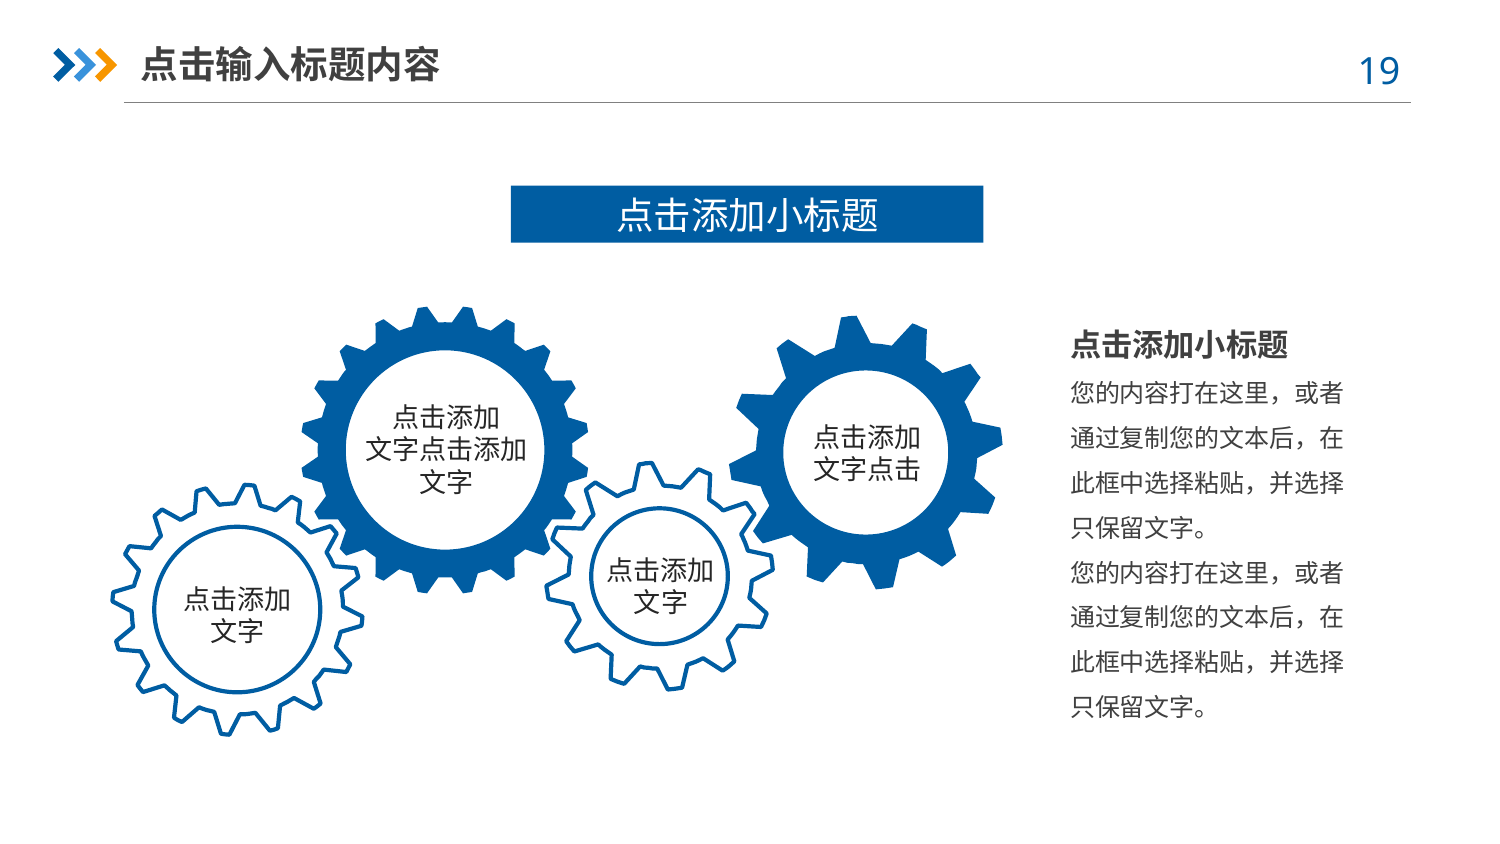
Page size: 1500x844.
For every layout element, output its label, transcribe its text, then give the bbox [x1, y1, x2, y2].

text_box 点击添加 文字 [168, 576, 307, 653]
text_box 点击输入标题内容 [140, 32, 491, 95]
text_box 点击添加小标题 [509, 183, 985, 245]
text_box [728, 315, 1003, 590]
text_box 点击添加 文字 [594, 547, 725, 624]
text_box [544, 460, 775, 692]
text_box 点击添加小标题 您的内容打在这里，或者通过复制您的文本后，在此框中选择粘贴，并选择只保留文字。 您的内容打在这里，或者通过复制您的文本后，在此框中选择粘贴，并选择只保留文字。 [1058, 300, 1378, 728]
text_box [301, 306, 589, 594]
text_box 点击添加 文字点击添加 文字 [348, 394, 544, 503]
text_box [110, 482, 365, 737]
text_box 点击添加 文字点击 [784, 414, 948, 491]
